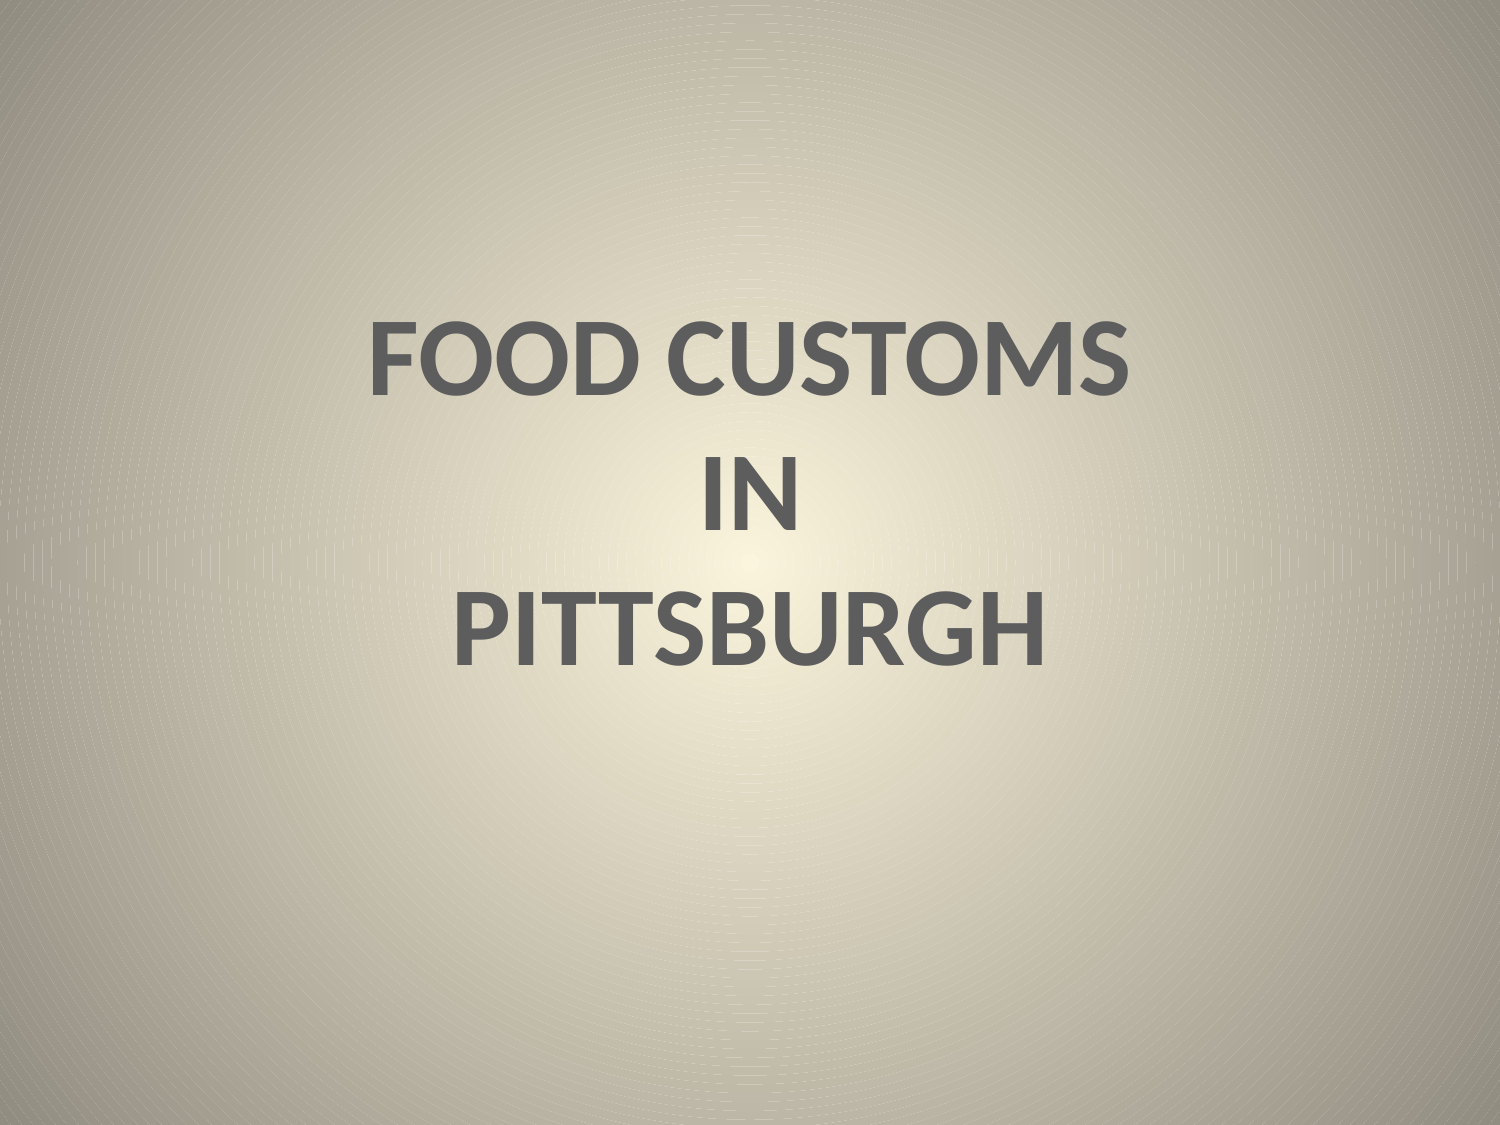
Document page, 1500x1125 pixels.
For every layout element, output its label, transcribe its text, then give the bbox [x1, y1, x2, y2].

text_box FOOD CUSTOMS IN PITTSBURGH [348, 274, 1152, 695]
